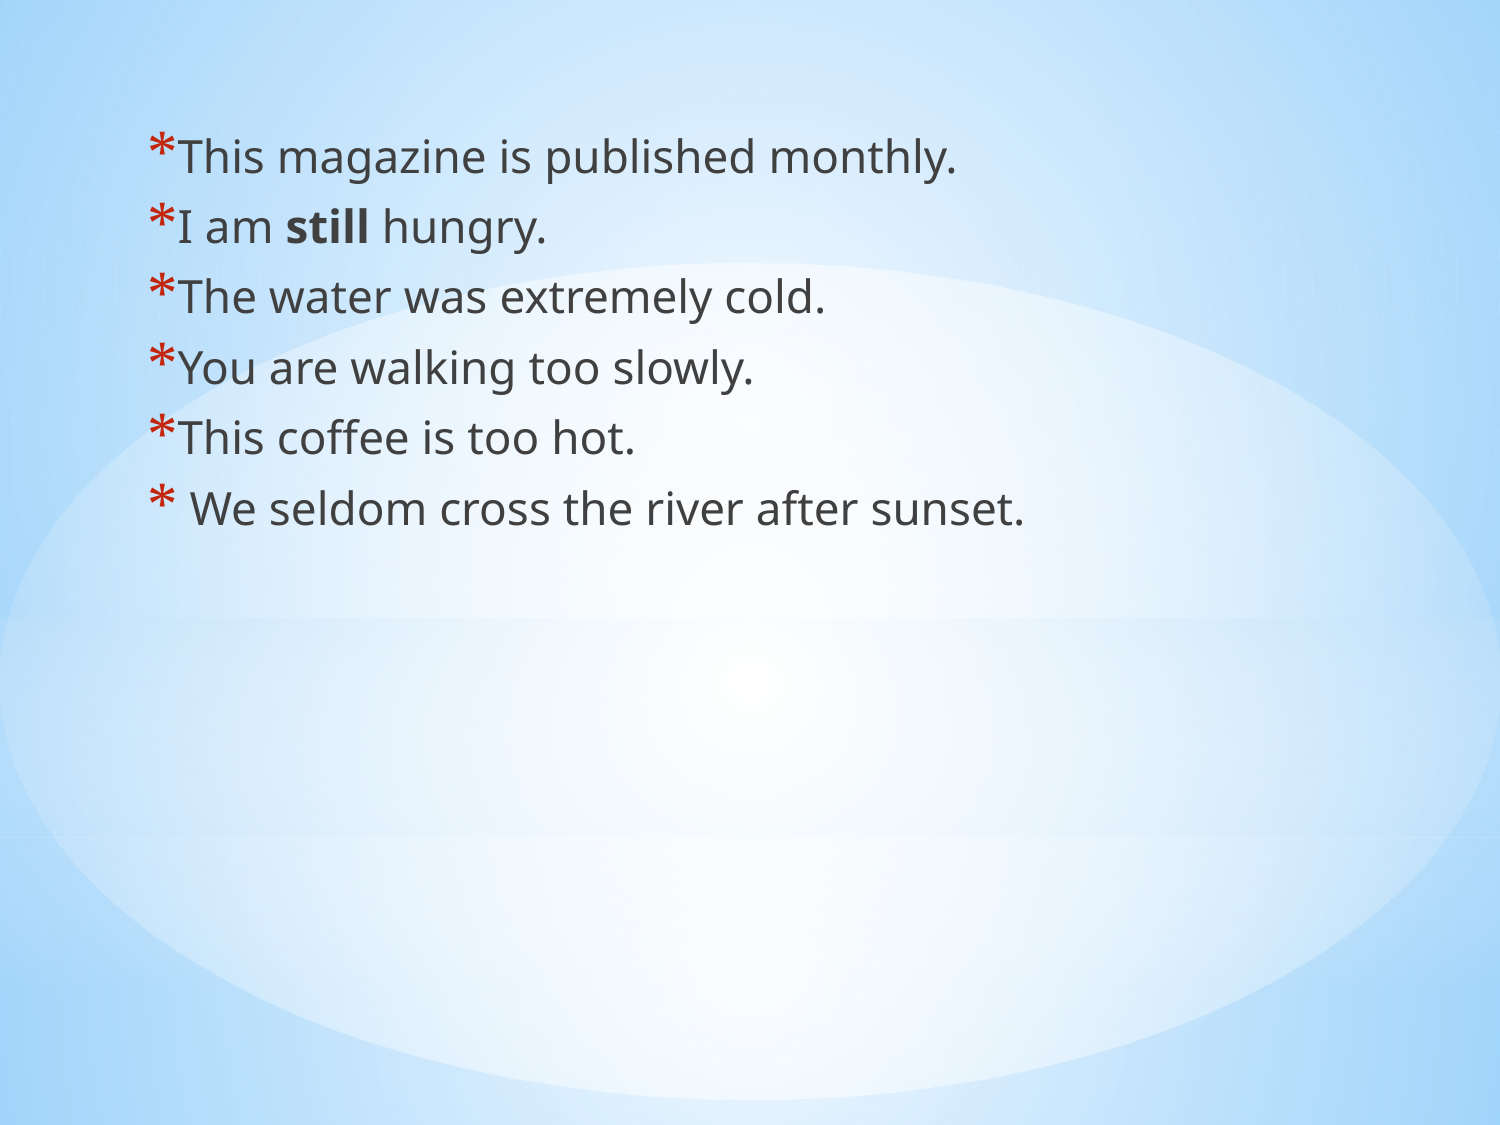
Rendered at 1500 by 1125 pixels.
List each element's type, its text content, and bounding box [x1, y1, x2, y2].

list This magazine is published monthly. I am still hungry. The water was extremely cold. You are walking too slowly. This coffee is too hot. We seldom cross the river after sunset. [125, 120, 1238, 888]
